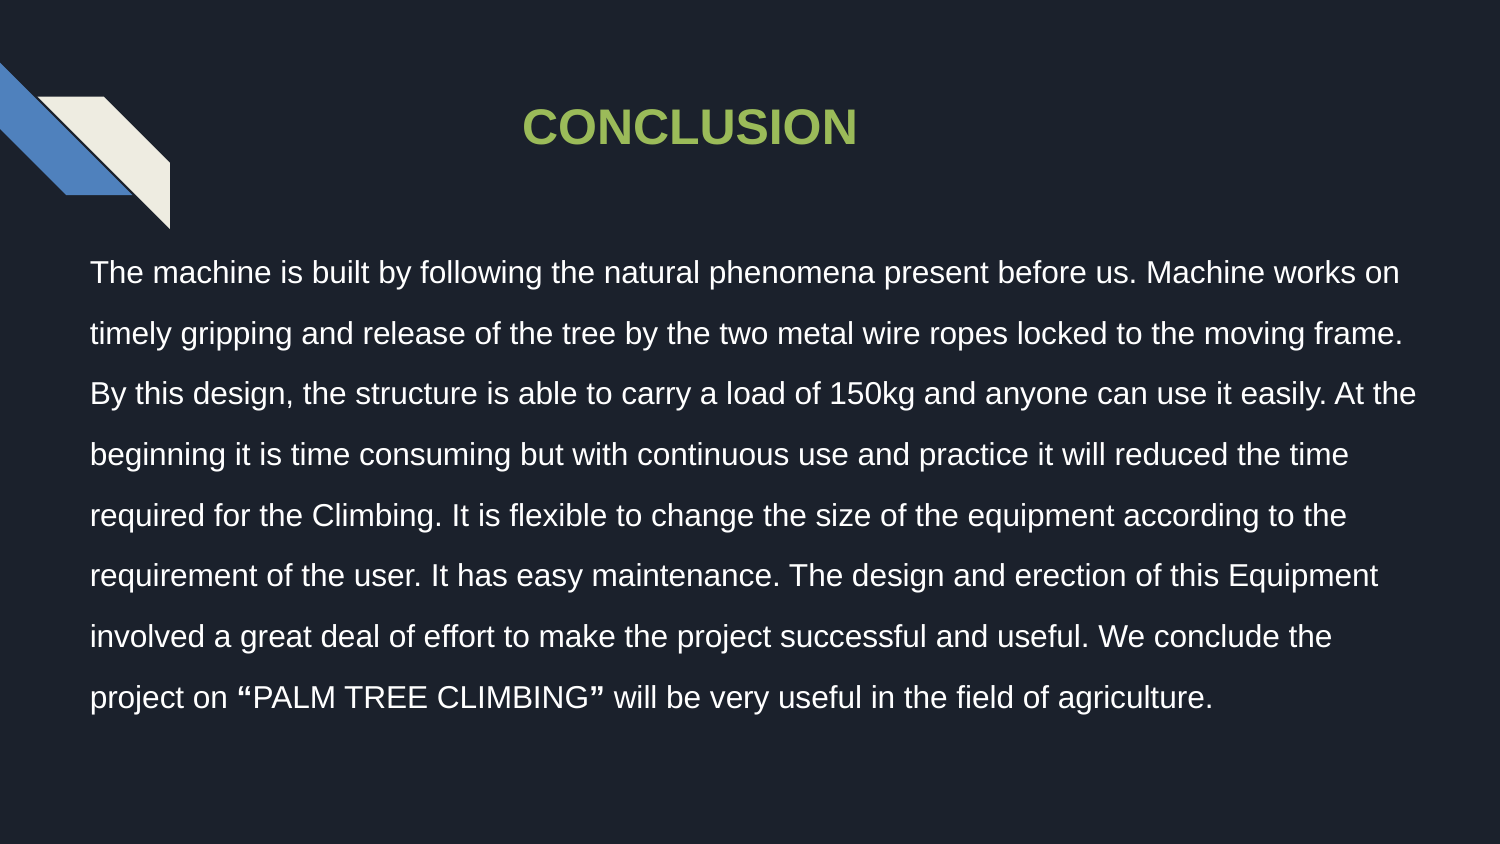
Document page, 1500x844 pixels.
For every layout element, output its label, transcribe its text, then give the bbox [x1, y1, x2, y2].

title CONCLUSION [112, 50, 1268, 200]
text_box The machine is built by following the natural phenomena present before us. Machine works on timely gripping and release of the tree by the two metal wire ropes locked to the moving frame. By this design, the structure is able to carry a load of 150kg and anyone can use it easily. At the beginning it is time consuming but with continuous use and practice it will reduced the time required for the Climbing. It is flexible to change the size of the equipment according to the requirement of the user. It has easy maintenance. The design and erection of this Equipment involved a great deal of effort to make the project successful and useful. We conclude the project on “PALM TREE CLIMBING” will be very useful in the field of agriculture. [75, 221, 1450, 732]
